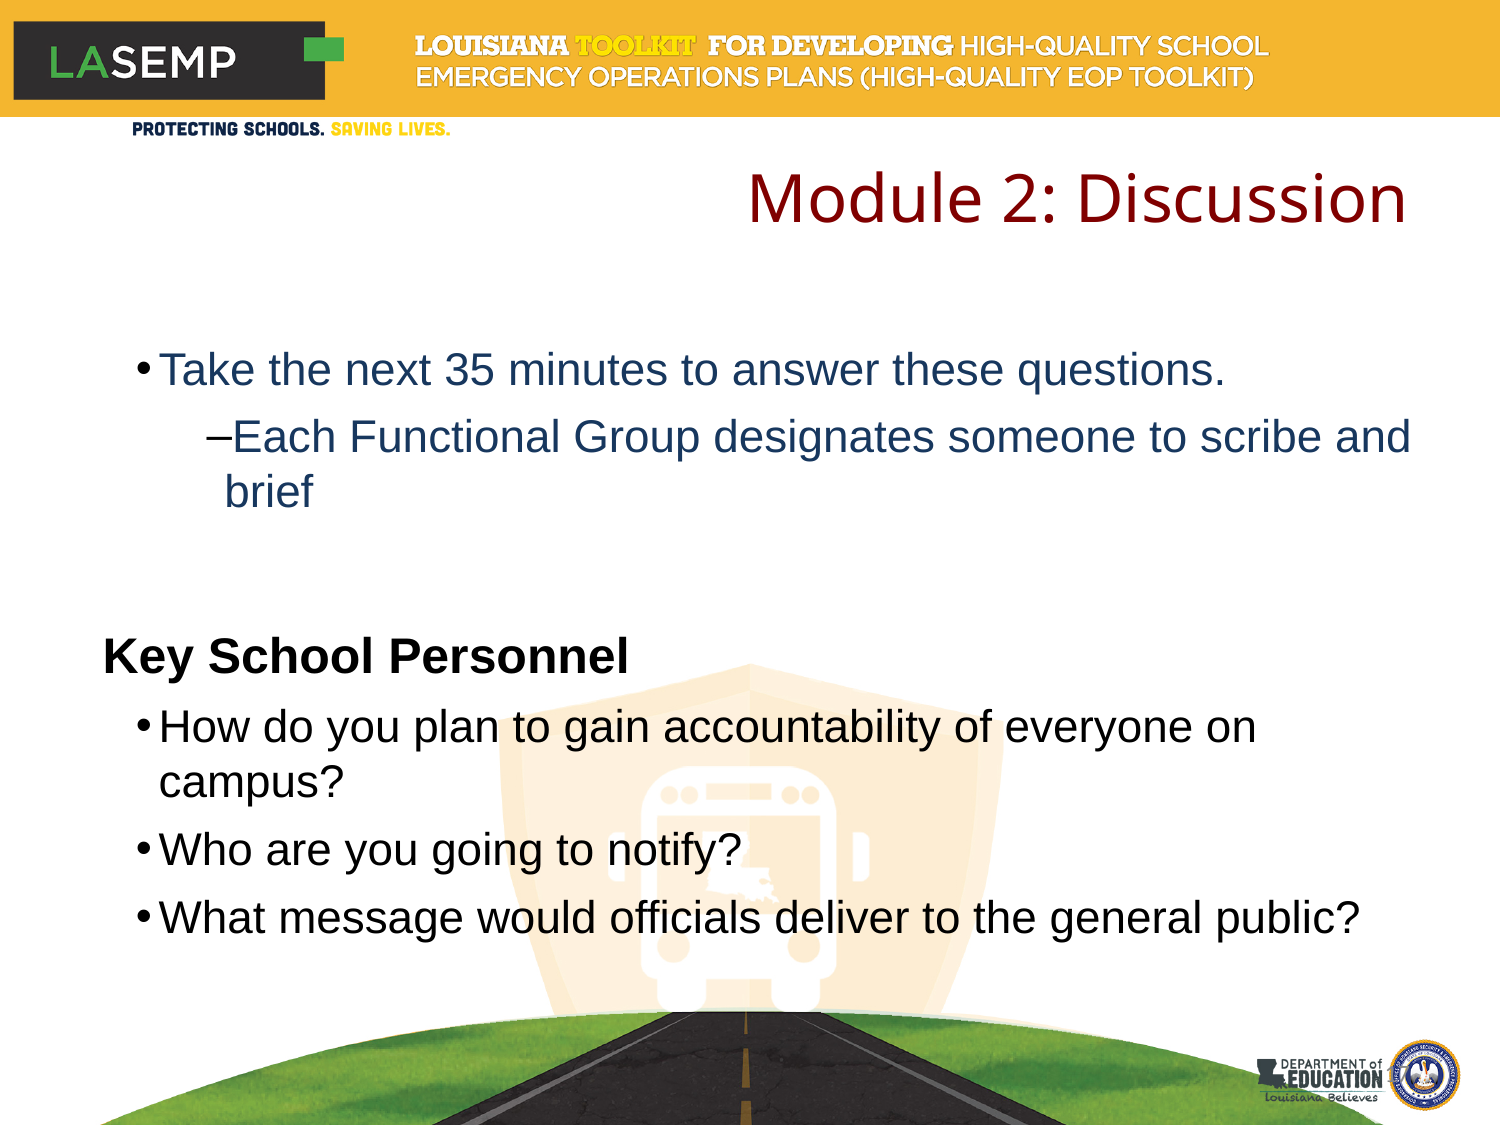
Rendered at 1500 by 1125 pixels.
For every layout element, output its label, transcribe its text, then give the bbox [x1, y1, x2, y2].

list Take the next 35 minutes to answer these questions. Each Functional Group designates someone to scribe and brief Key School Personnel How do you plan to gain accountability of everyone on campus? Who are you going to notify? What message would officials deliver to the general public? [87, 332, 1438, 991]
slide_number 17 [1074, 1042, 1425, 1103]
picture [0, 0, 1500, 1125]
title Module 2: Discussion [75, 102, 1425, 290]
